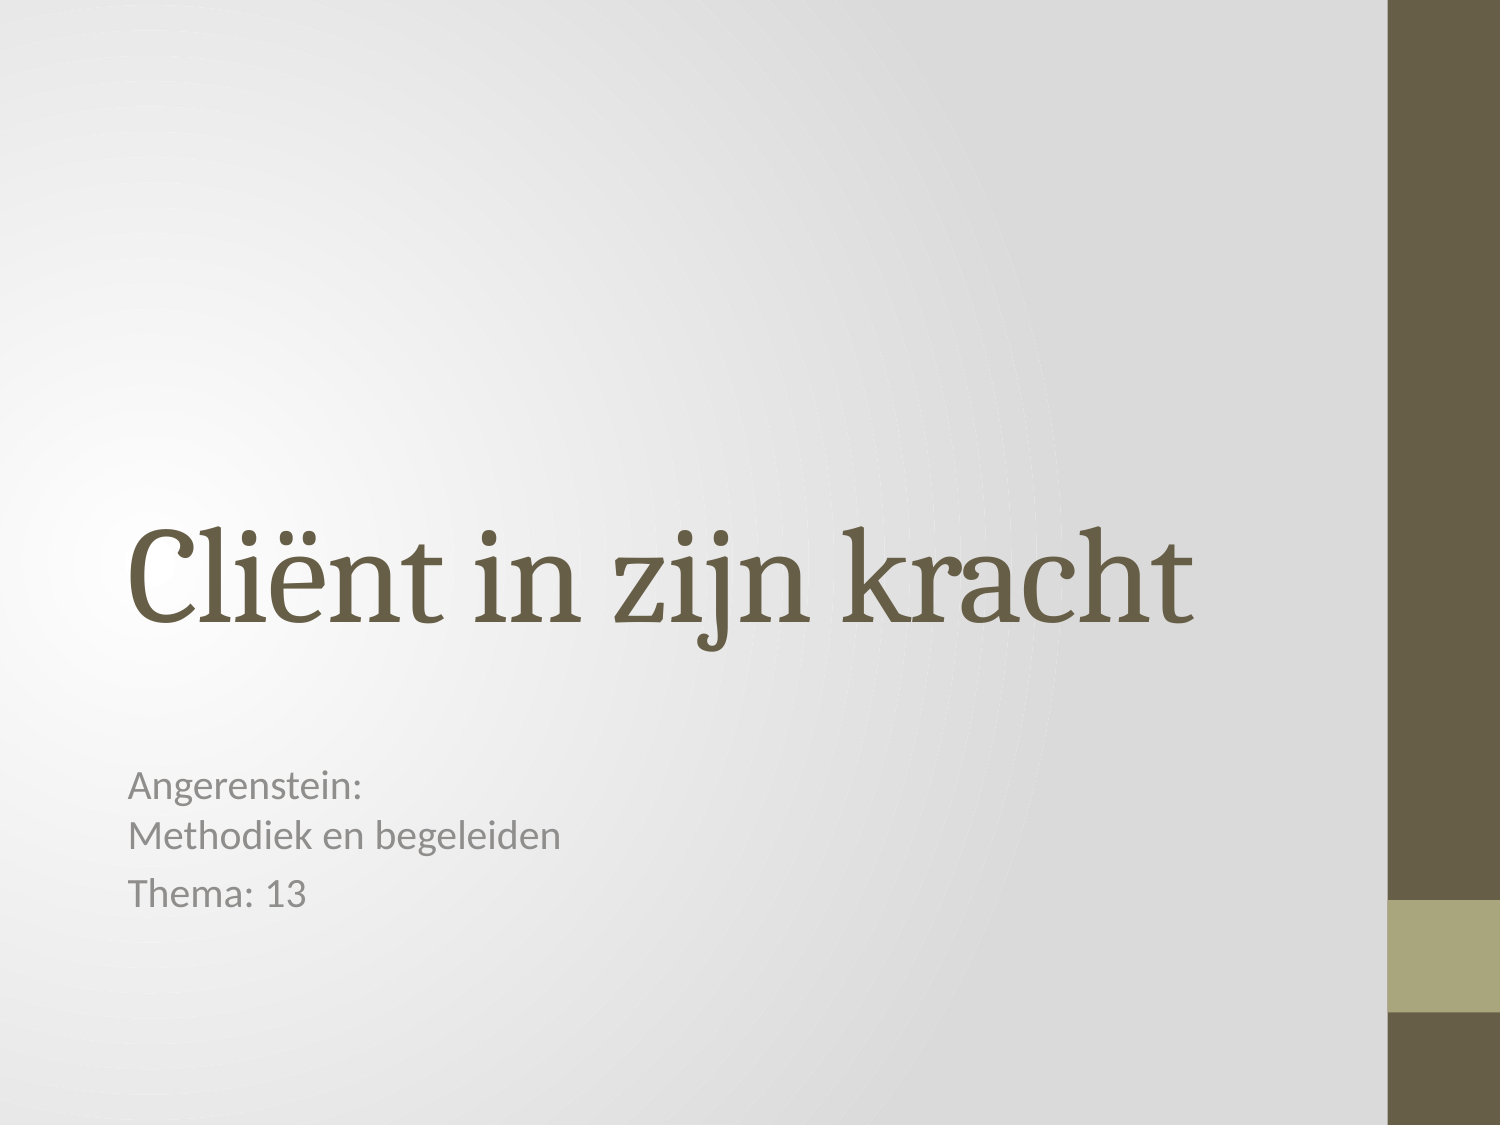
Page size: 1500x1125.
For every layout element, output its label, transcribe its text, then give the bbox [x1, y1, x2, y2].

title Cliënt in zijn kracht [112, 312, 1350, 657]
subtitle Angerenstein: Methodiek en begeleiden Thema: 13 [112, 750, 1173, 925]
